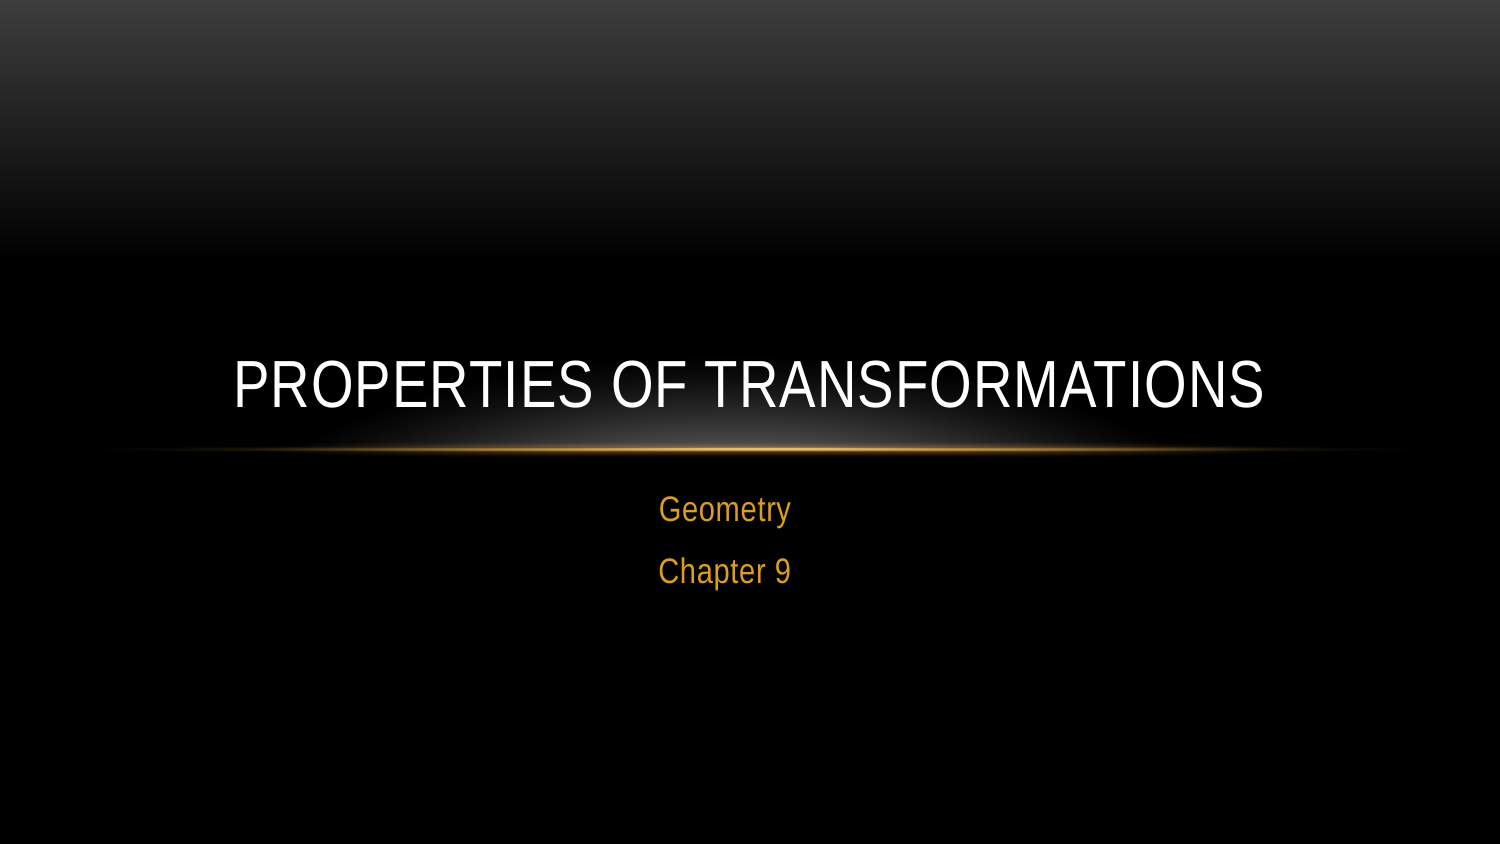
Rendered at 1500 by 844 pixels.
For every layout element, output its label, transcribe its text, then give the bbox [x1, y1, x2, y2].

title Properties of Transformations [112, 247, 1388, 428]
subtitle Geometry Chapter 9 [200, 478, 1250, 694]
picture [0, 0, 1500, 563]
